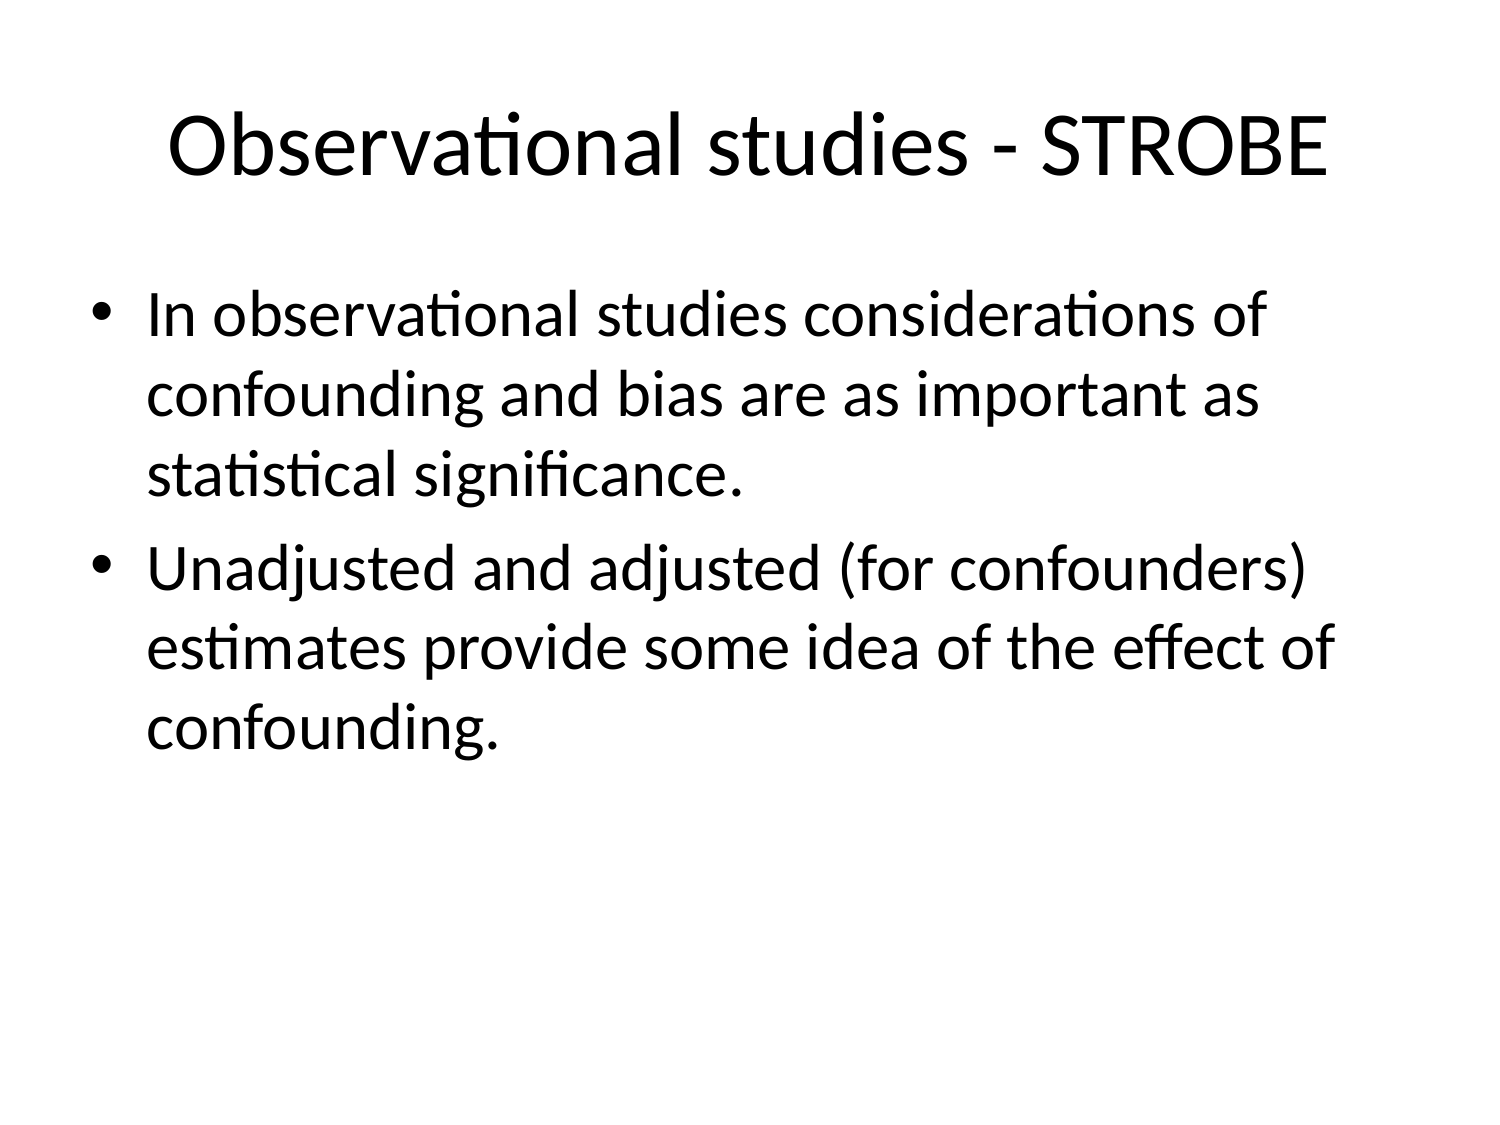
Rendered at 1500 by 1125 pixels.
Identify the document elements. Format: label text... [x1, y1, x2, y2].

title Observational studies - STROBE [75, 45, 1425, 233]
list In observational studies considerations of confounding and bias are as important as statistical significance. Unadjusted and adjusted (for confounders) estimates provide some idea of the effect of confounding. [75, 262, 1425, 1005]
